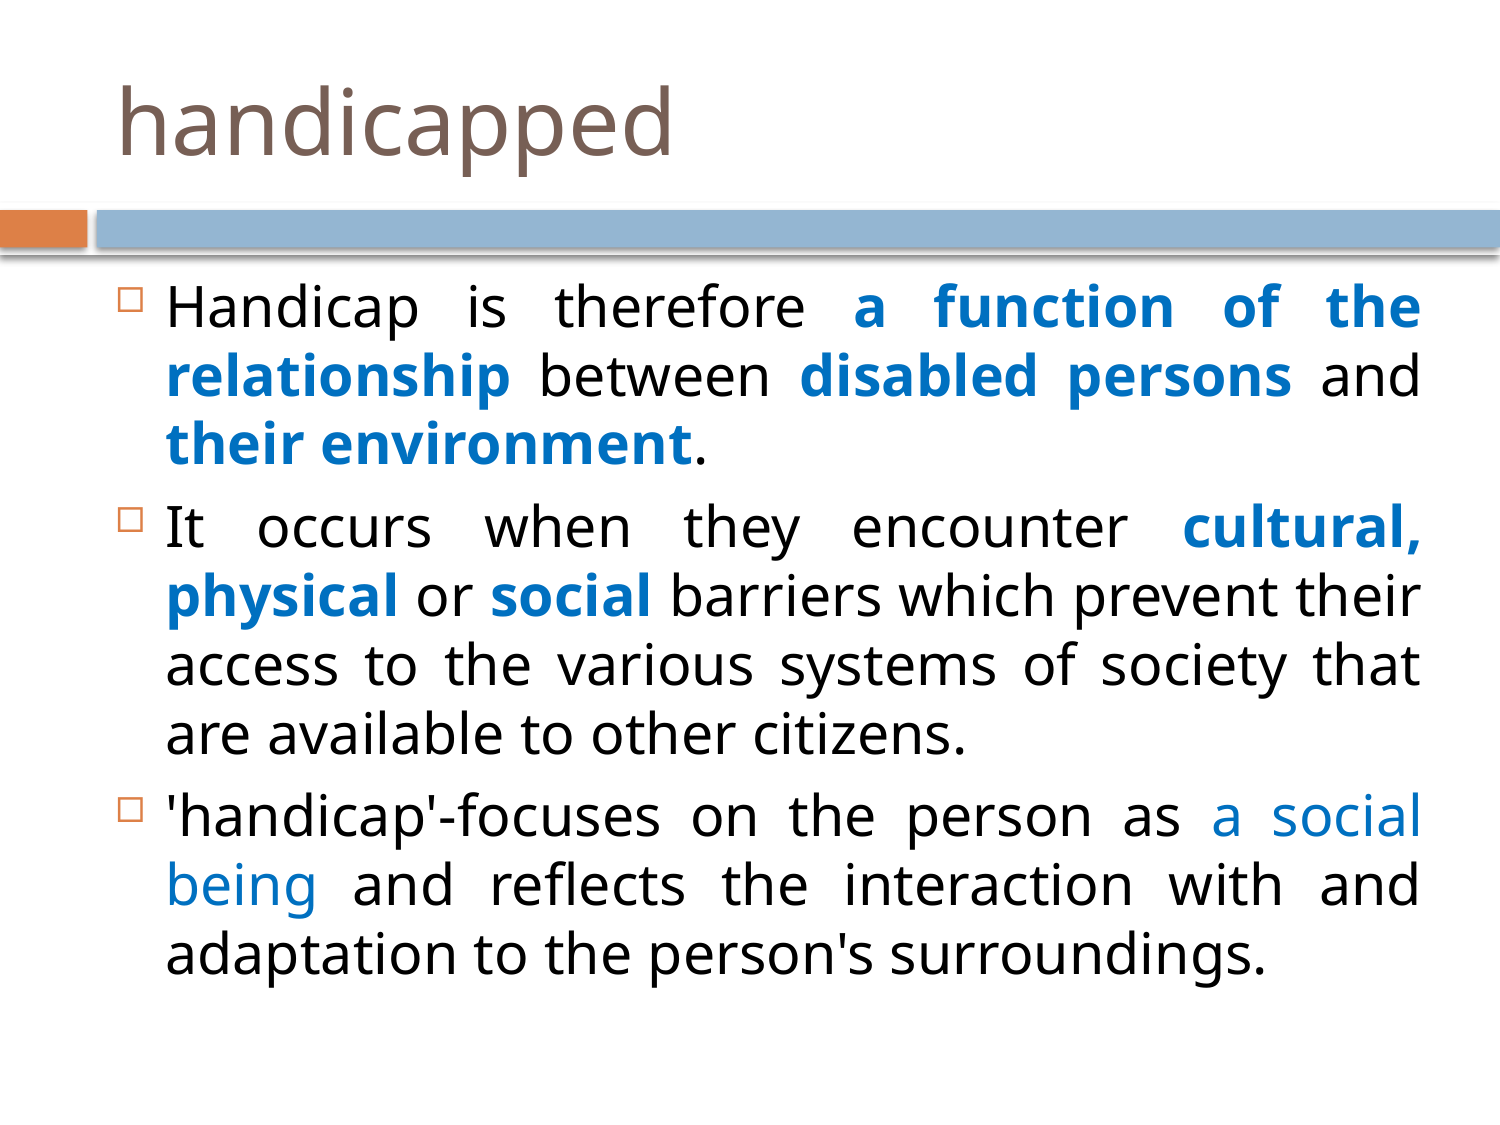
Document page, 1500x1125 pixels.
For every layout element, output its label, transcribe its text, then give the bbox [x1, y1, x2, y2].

title handicapped [100, 37, 1438, 200]
list Handicap is therefore a function of the relationship between disabled persons and their environment. It occurs when they encounter cultural, physical or social barriers which prevent their access to the various systems of society that are available to other citizens. 'handicap'-focuses on the person as a social being and reflects the interaction with and adaptation to the person's surroundings. [100, 262, 1438, 1000]
